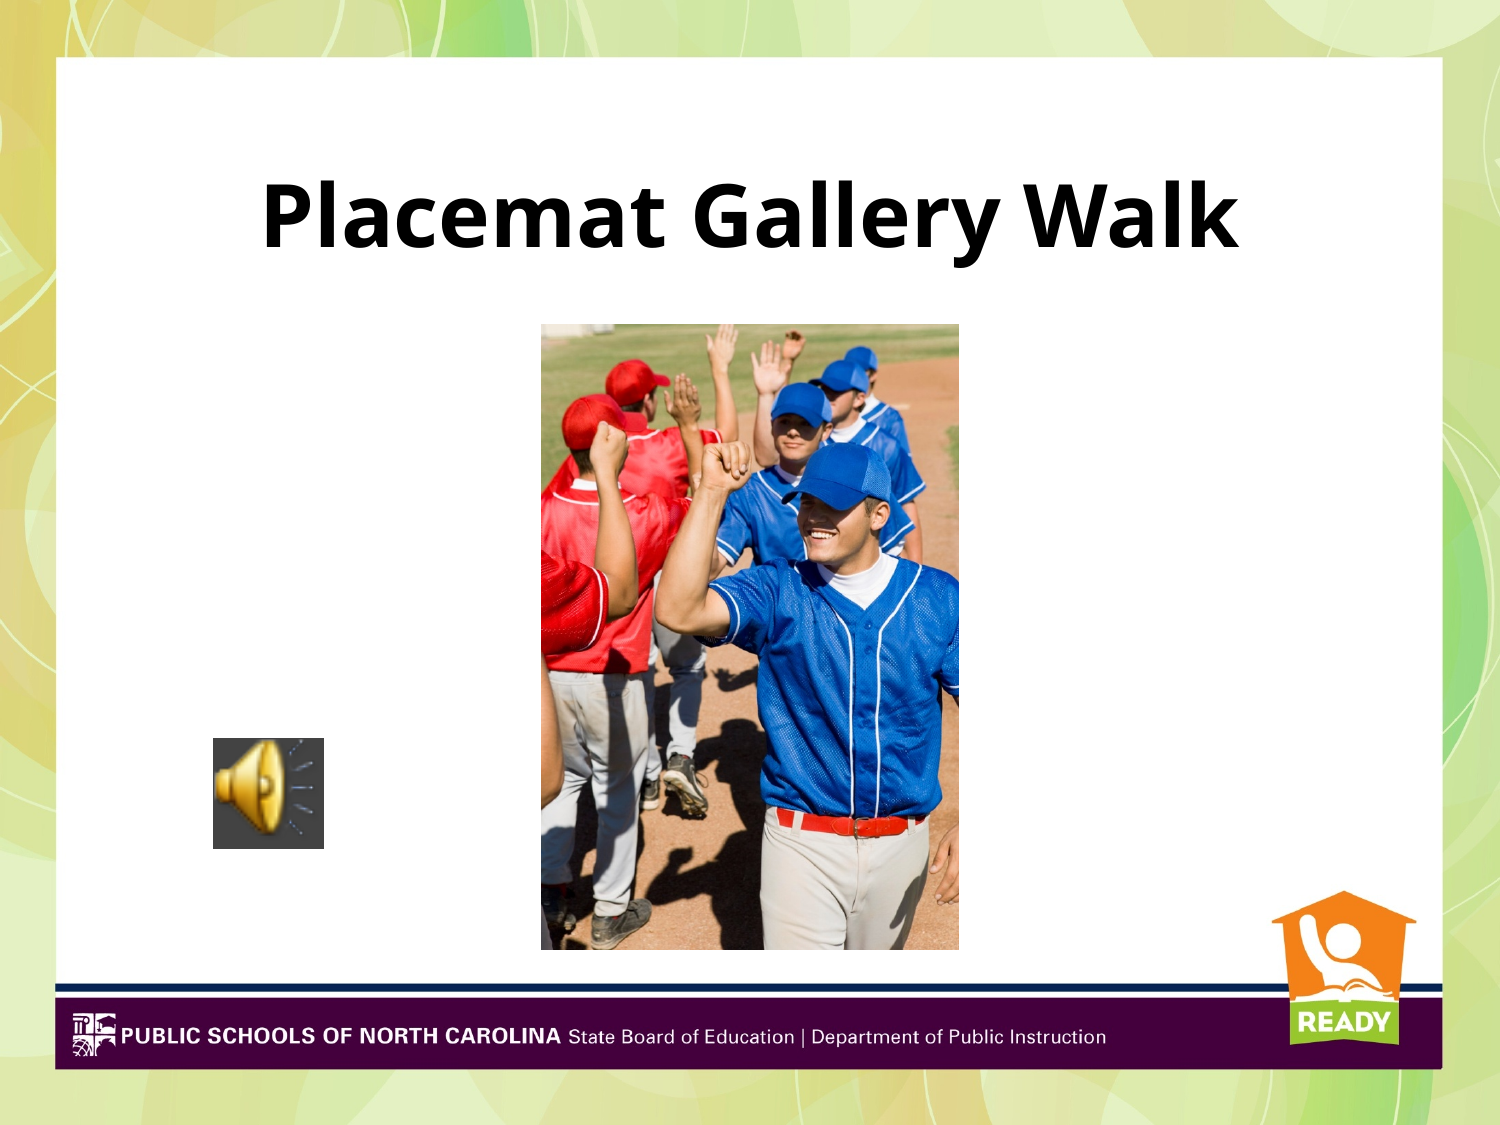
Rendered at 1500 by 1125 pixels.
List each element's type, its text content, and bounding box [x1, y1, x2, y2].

picture [0, 0, 1500, 1125]
title Placemat Gallery Walk [87, 87, 1413, 338]
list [541, 324, 959, 951]
